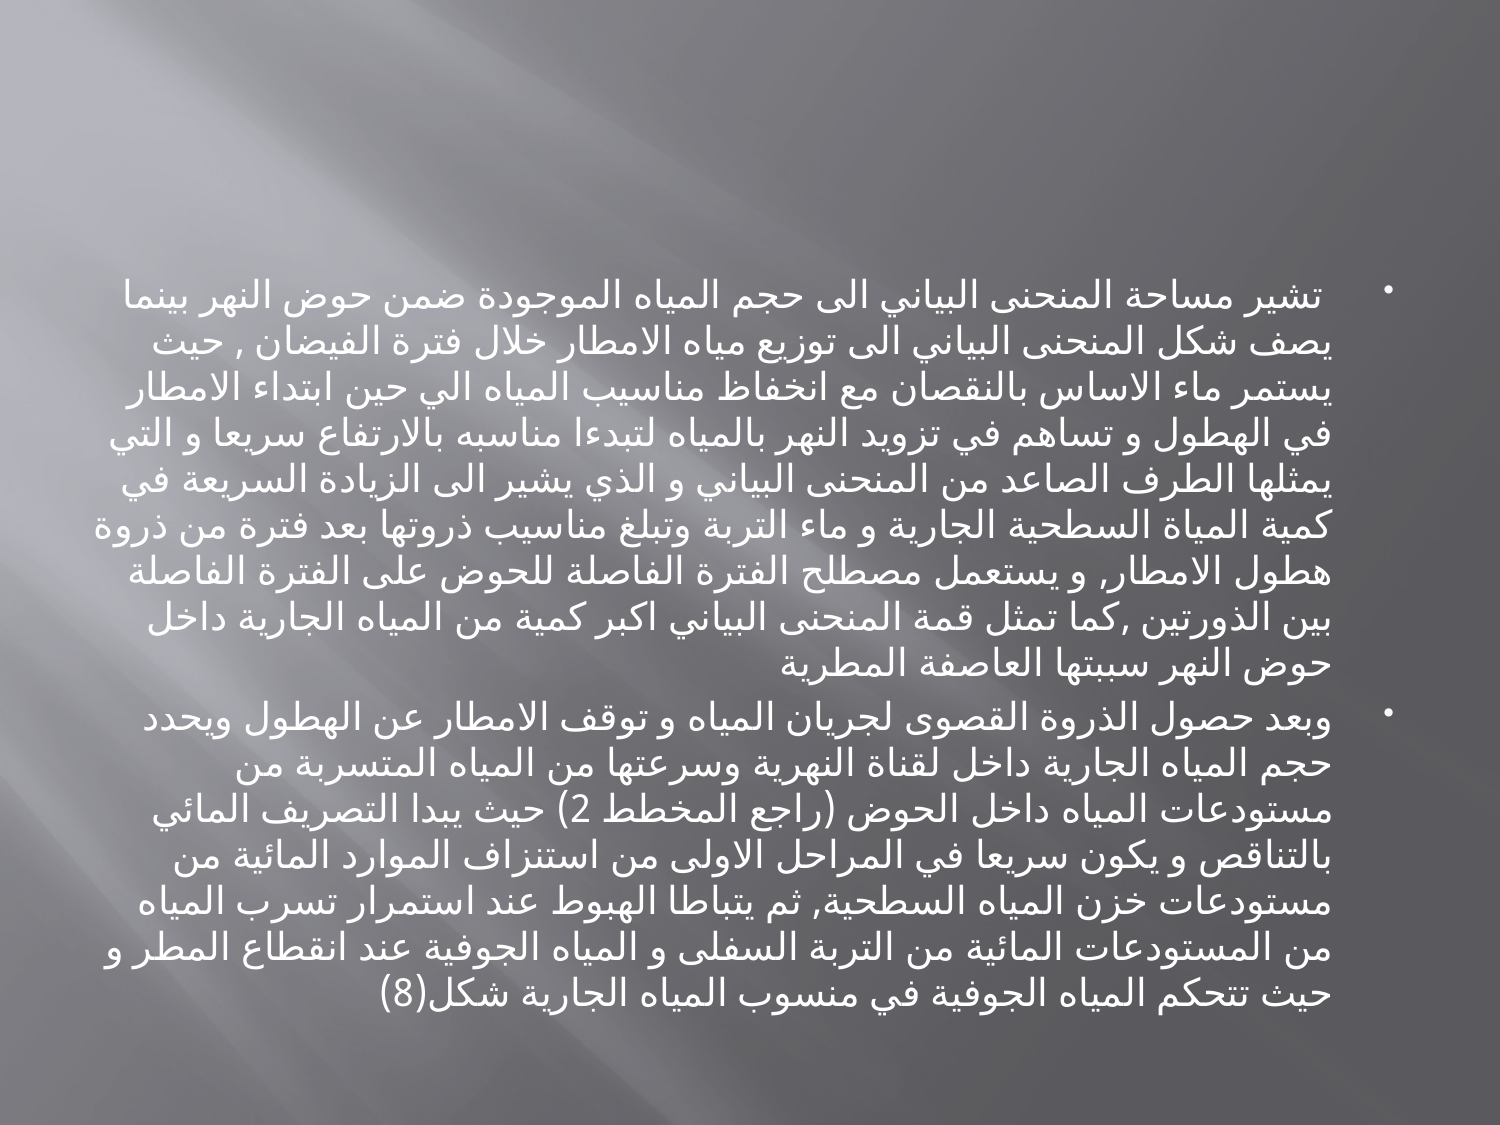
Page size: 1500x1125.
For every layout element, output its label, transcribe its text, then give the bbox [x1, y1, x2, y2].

list تشير مساحة المنحنى البياني الى حجم المياه الموجودة ضمن حوض النهر بينما يصف شكل المنحنى البياني الى توزيع مياه الامطار خلال فترة الفيضان , حيث يستمر ماء الاساس بالنقصان مع انخفاظ مناسيب المياه الي حين ابتداء الامطار في الهطول و تساهم في تزويد النهر بالمياه لتبدءا مناسبه بالارتفاع سريعا و التي يمثلها الطرف الصاعد من المنحنى البياني و الذي يشير الى الزيادة السريعة في كمية المياة السطحية الجارية و ماء التربة وتبلغ مناسيب ذروتها بعد فترة من ذروة هطول الامطار, و يستعمل مصطلح الفترة الفاصلة للحوض على الفترة الفاصلة بين الذورتين ,كما تمثل قمة المنحنى البياني اكبر كمية من المياه الجارية داخل حوض النهر سببتها العاصفة المطرية وبعد حصول الذروة القصوى لجريان المياه و توقف الامطار عن الهطول ويحدد حجم المياه الجارية داخل لقناة النهرية وسرعتها من المياه المتسربة من مستودعات المياه داخل الحوض (راجع المخطط 2) حيث يبدا التصريف المائي بالتناقص و يكون سريعا في المراحل الاولى من استنزاف الموارد المائية من مستودعات خزن المياه السطحية, ثم يتباطا الهبوط عند استمرار تسرب المياه من المستودعات المائية من التربة السفلى و المياه الجوفية عند انقطاع المطر و حيث تتحكم المياه الجوفية في منسوب المياه الجارية شكل(8) [75, 262, 1425, 1035]
